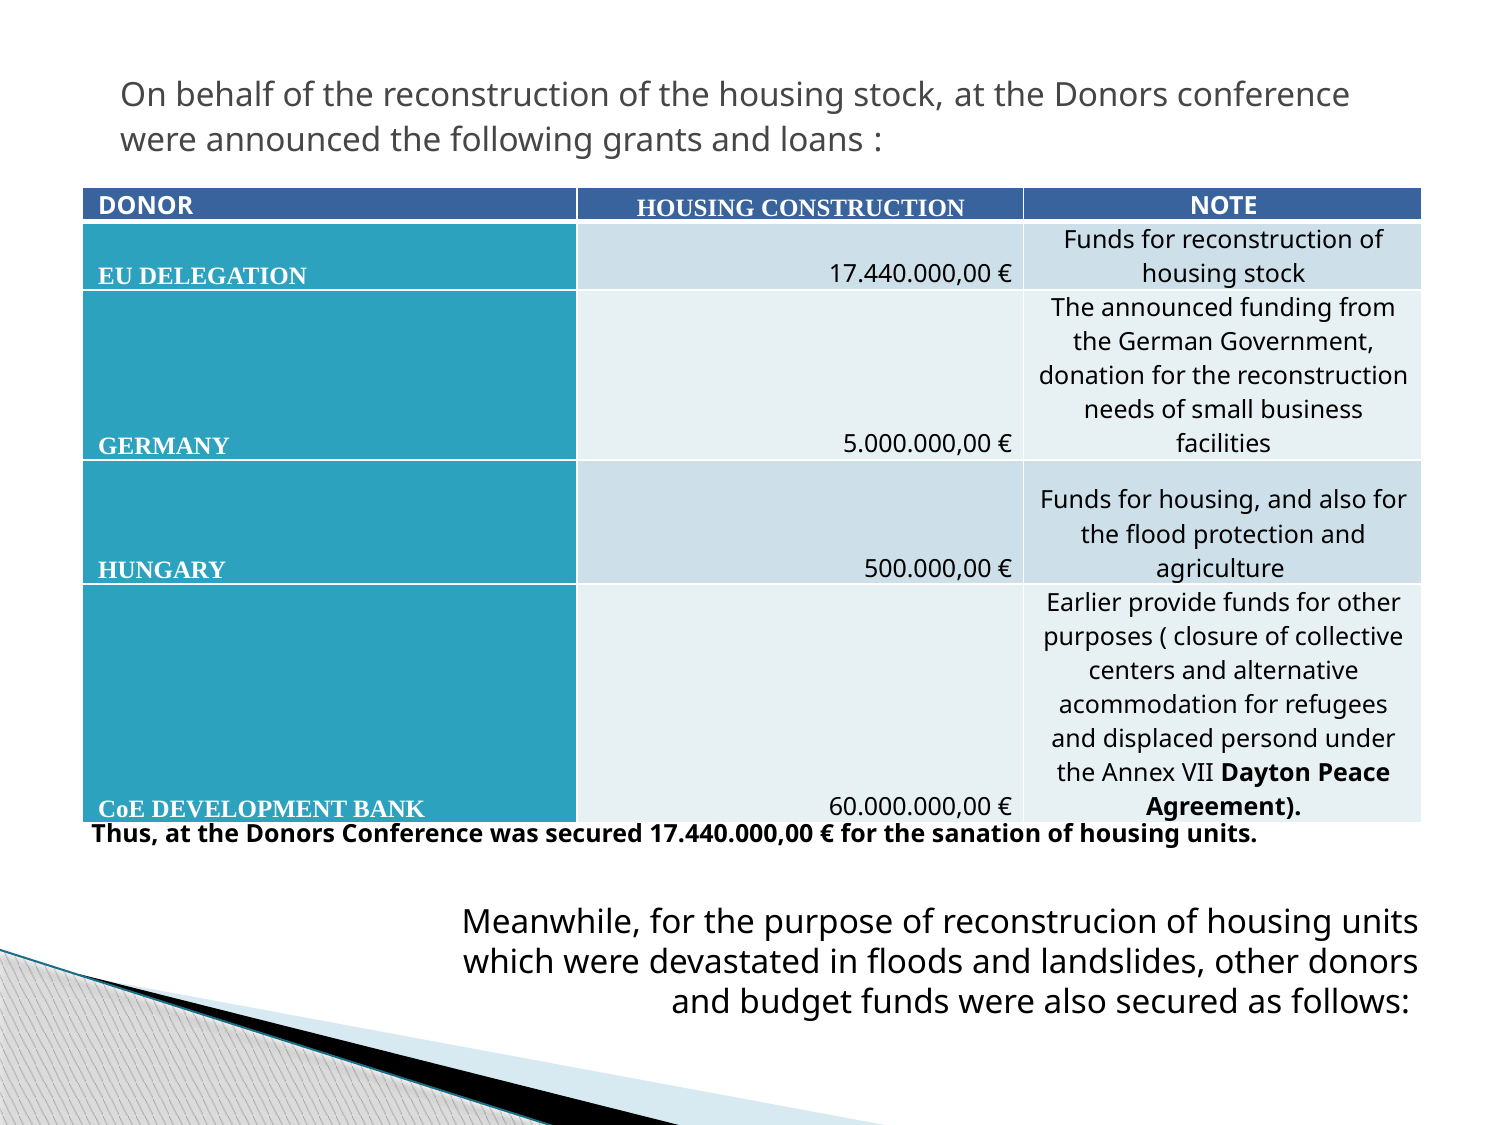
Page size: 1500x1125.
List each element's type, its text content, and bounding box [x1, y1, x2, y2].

table_cell The announced funding from the German Government, donation for the reconstruction needs of small business facilities [1024, 291, 1421, 459]
table_header NOTE [1024, 188, 1421, 219]
title On behalf of the reconstruction of the housing stock, at the Donors conference were announced the following grants and loans : [105, 45, 1425, 188]
table_cell Funds for reconstruction of housing stock [1024, 224, 1421, 289]
table_cell HUNGARY [83, 461, 576, 583]
table_cell 500.000,00 € [578, 461, 1023, 583]
table_header HOUSING CONSTRUCTION [578, 188, 1023, 219]
table_cell 60.000.000,00 € [578, 585, 1023, 810]
table_cell 5.000.000,00 € [578, 291, 1023, 459]
table_cell Funds for housing, and also for the flood protection and agriculture [1024, 461, 1421, 583]
table_header DONOR [83, 188, 576, 219]
table_cell EU DELEGATION [83, 224, 576, 289]
table_cell CoE DEVELOPMENT BANK [83, 585, 576, 810]
text_box Meanwhile, for the purpose of reconstrucion of housing units which were devastated in floods and landslides, other donors and budget funds were also secured as follows: [430, 893, 1435, 1028]
table_cell Earlier provide funds for other purposes ( closure of collective centers and alternative acommodation for refugees and displaced persond under the Annex VII Dayton Peace Agreement). [1024, 585, 1421, 810]
text_box Thus, at the Donors Conference was secured 17.440.000,00 € for the sanation of housing units. [76, 810, 1451, 856]
table_cell GERMANY [83, 291, 576, 459]
table_cell 17.440.000,00 € [578, 224, 1023, 289]
